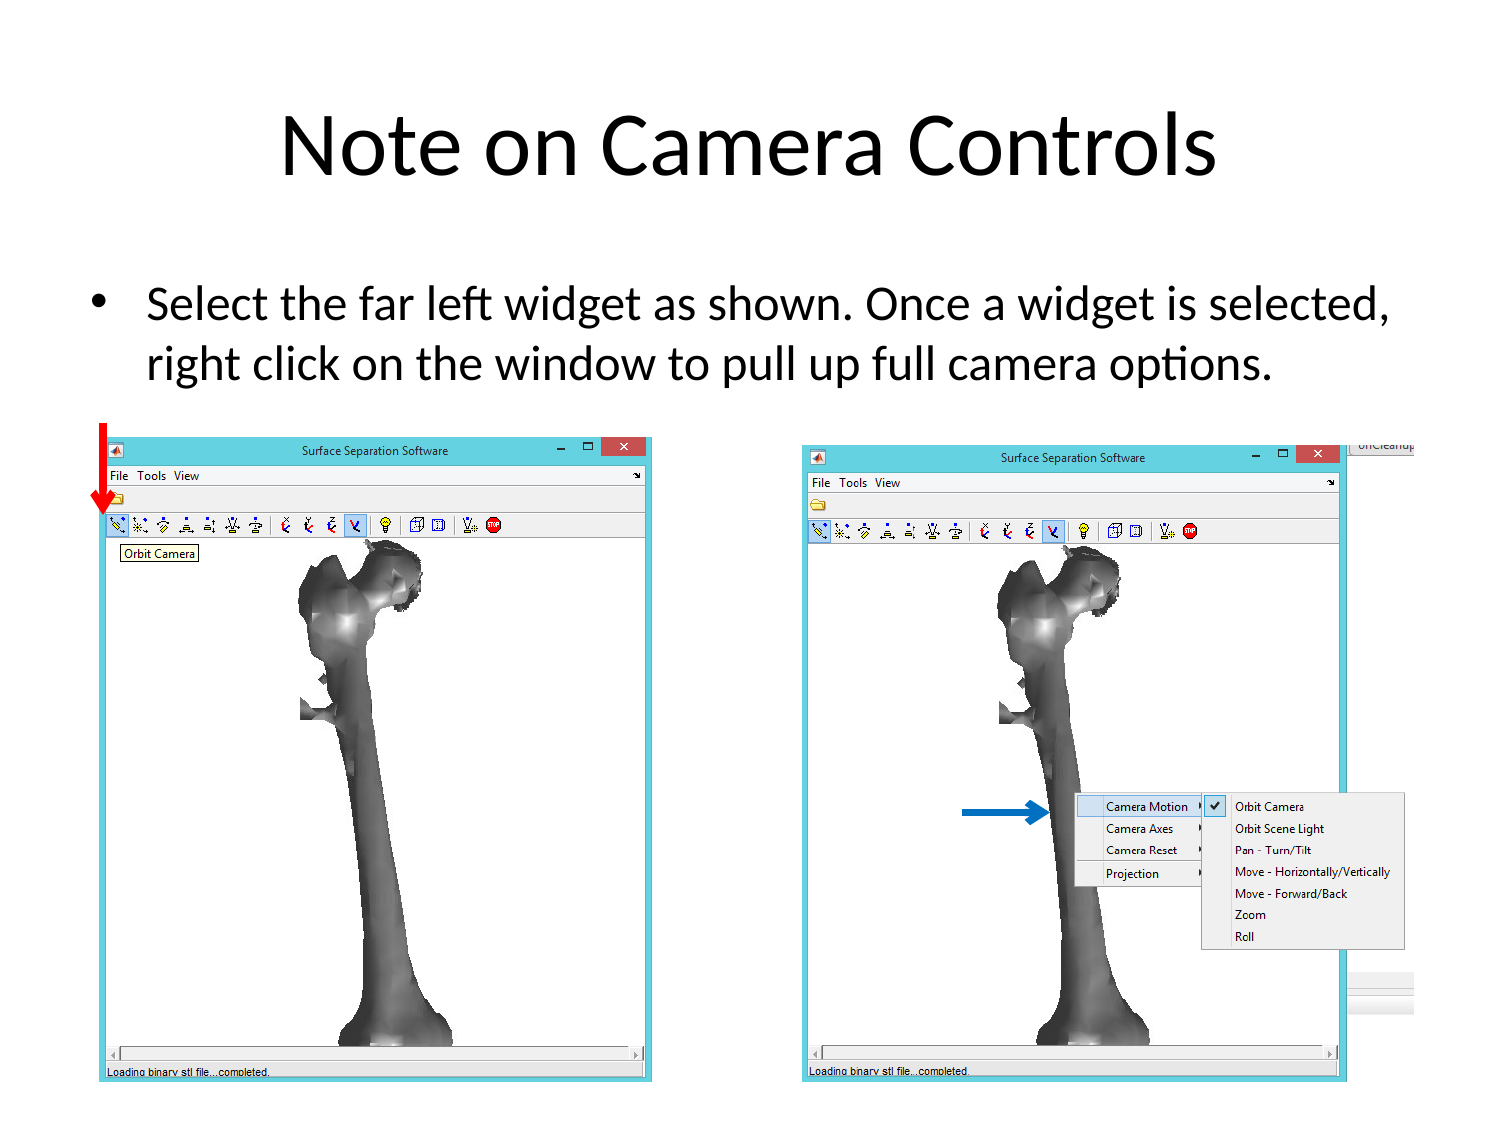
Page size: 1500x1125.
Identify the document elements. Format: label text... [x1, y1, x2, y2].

picture [802, 445, 1415, 1082]
list Select the far left widget as shown. Once a widget is selected, right click on the window to pull up full camera options. [75, 262, 1425, 1005]
picture [99, 437, 652, 1082]
title Note on Camera Controls [75, 45, 1425, 233]
